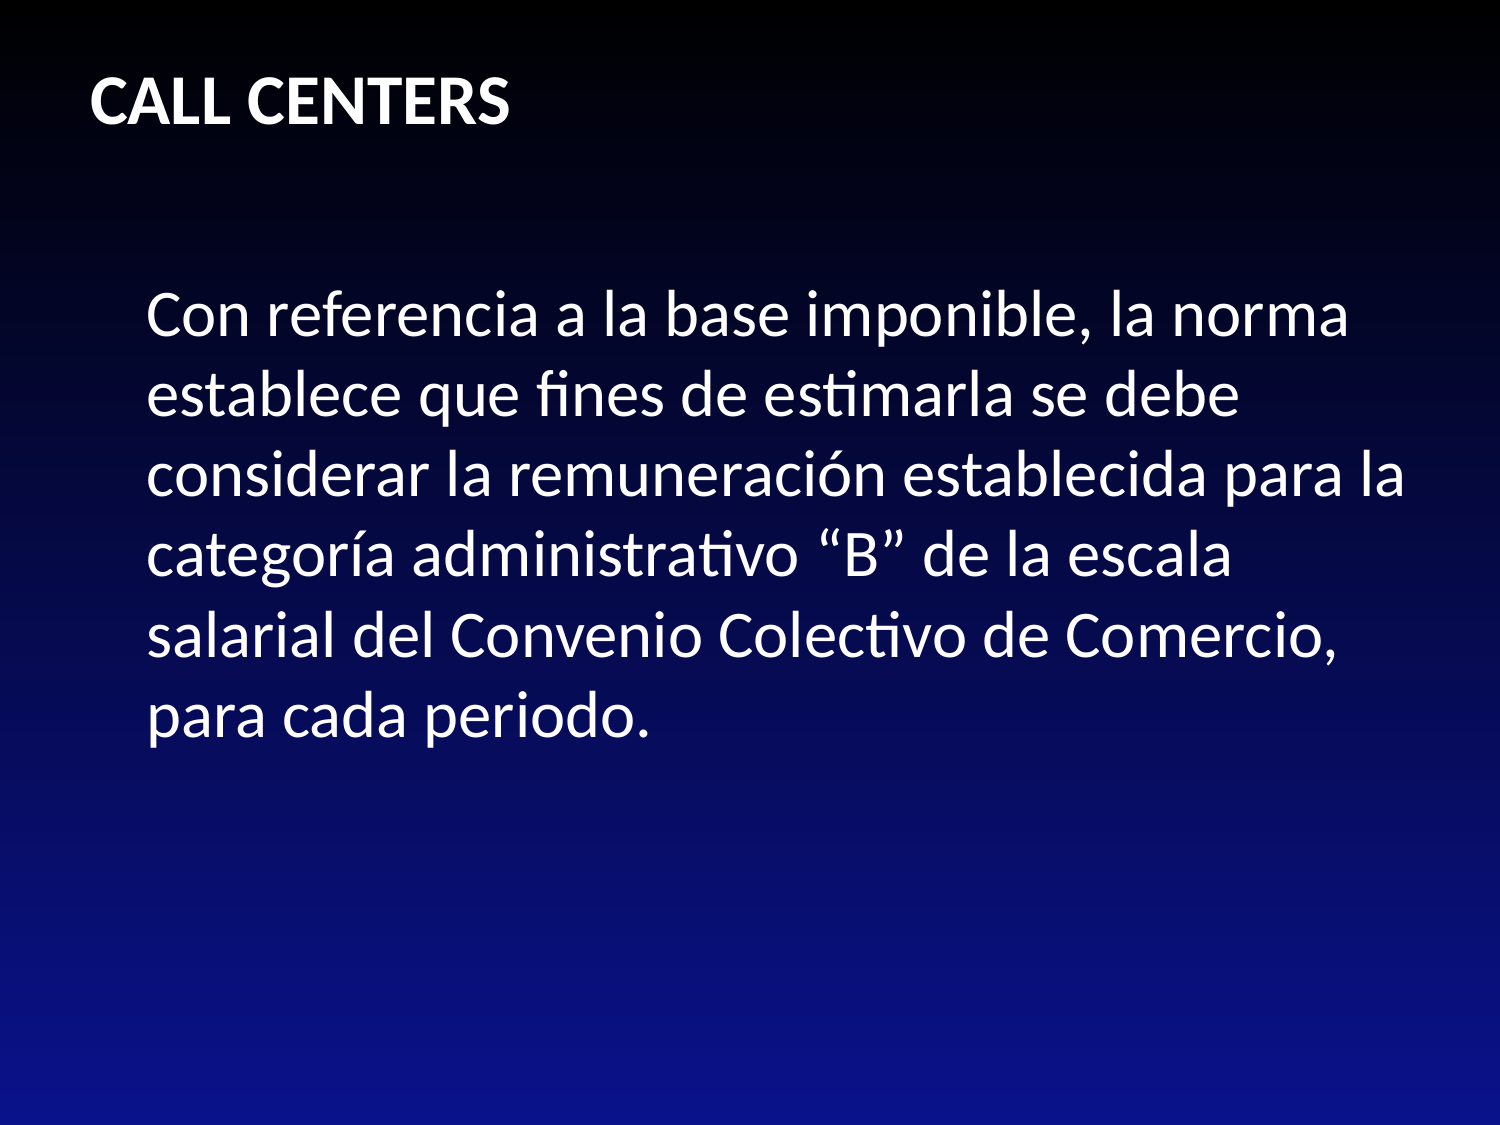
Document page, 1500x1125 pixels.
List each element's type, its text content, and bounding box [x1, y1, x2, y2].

list Con referencia a la base imponible, la norma establece que fines de estimarla se debe considerar la remuneración establecida para la categoría administrativo “B” de la escala salarial del Convenio Colectivo de Comercio, para cada periodo. [75, 262, 1425, 1005]
title CALL CENTERS [75, 45, 1425, 233]
